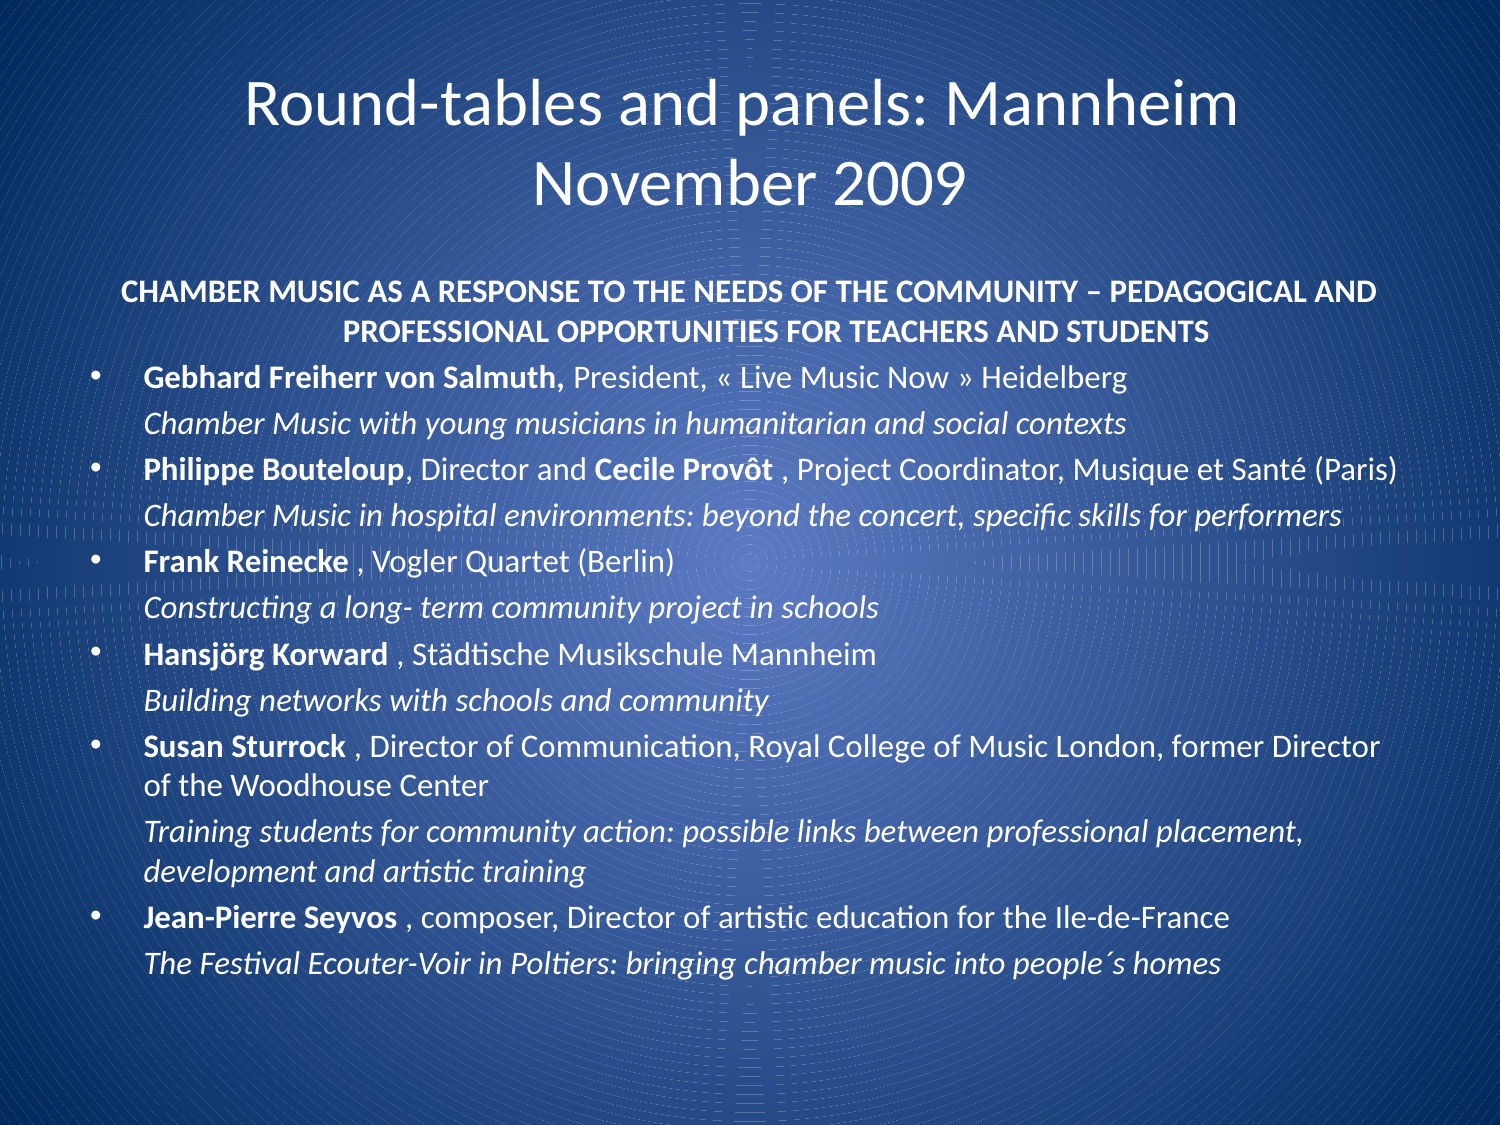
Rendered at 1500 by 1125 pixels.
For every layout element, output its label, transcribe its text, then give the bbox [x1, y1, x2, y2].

list Chamber Music as a response to the needs of the Community – Pedagogical and Professional opportunities for Teachers and Students Gebhard Freiherr von Salmuth, President, « Live Music Now » Heidelberg Chamber Music with young musicians in humanitarian and social contexts Philippe Bouteloup, Director and Cecile Provôt , Project Coordinator, Musique et Santé (Paris) Chamber Music in hospital environments: beyond the concert, specific skills for performers Frank Reinecke , Vogler Quartet (Berlin) Constructing a long- term community project in schools Hansjörg Korward , Städtische Musikschule Mannheim Building networks with schools and community Susan Sturrock , Director of Communication, Royal College of Music London, former Director of the Woodhouse Center Training students for community action: possible links between professional placement, development and artistic training Jean-Pierre Seyvos , composer, Director of artistic education for the Ile-de-France The Festival Ecouter-Voir in Poltiers: bringing chamber music into people´s homes [75, 262, 1425, 1005]
title Round-tables and panels: Mannheim November 2009 [75, 45, 1425, 233]
